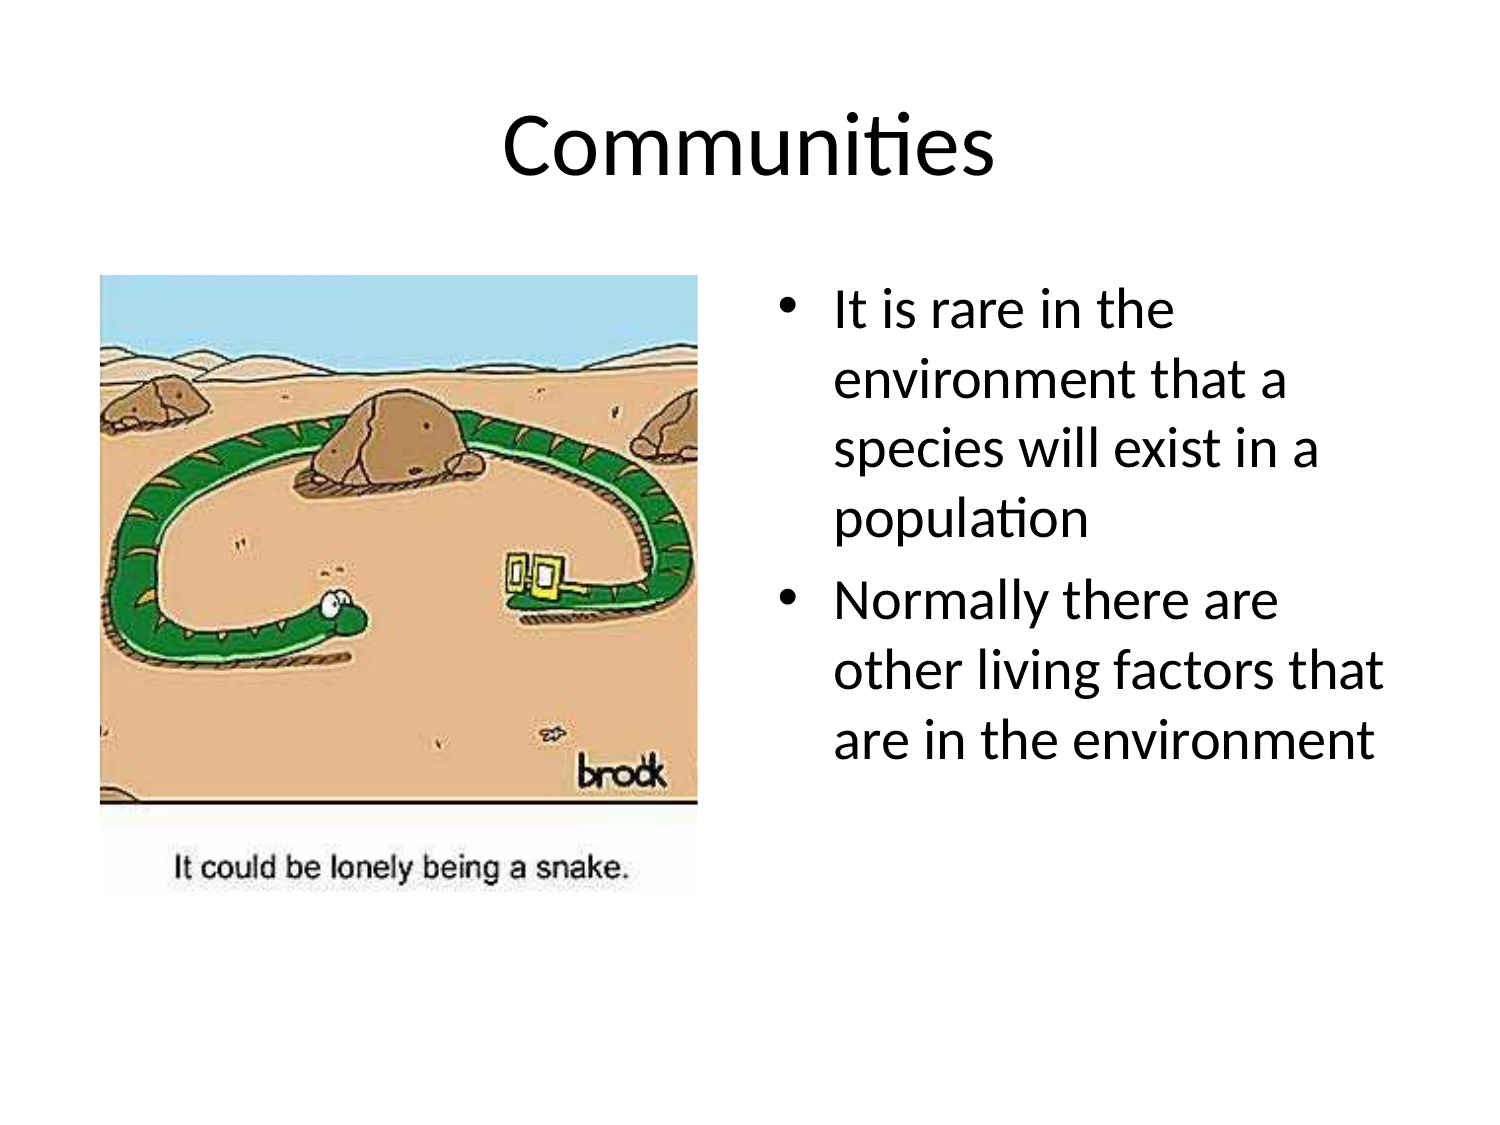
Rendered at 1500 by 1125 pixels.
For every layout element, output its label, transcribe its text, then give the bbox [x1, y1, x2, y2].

list It is rare in the environment that a species will exist in a population Normally there are other living factors that are in the environment [762, 262, 1425, 1005]
title Communities [75, 45, 1425, 233]
picture [99, 274, 699, 901]
